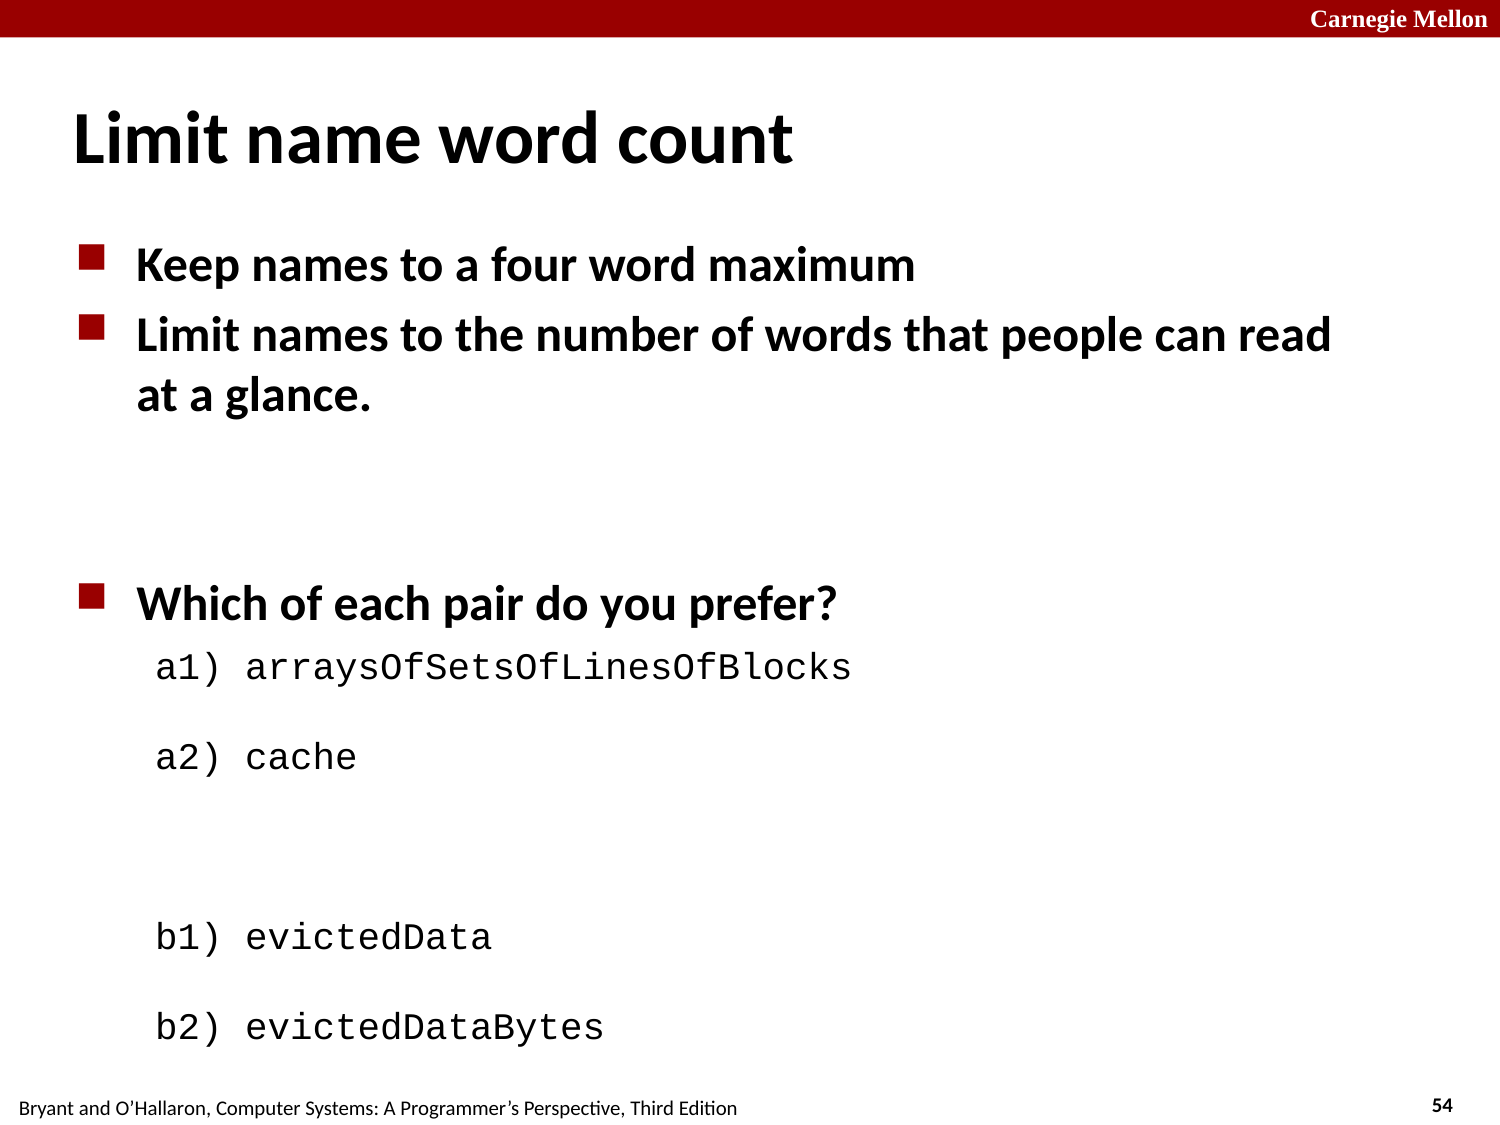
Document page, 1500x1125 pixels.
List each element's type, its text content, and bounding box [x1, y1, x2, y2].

text_box a1) arraysOfSetsOfLinesOfBlocks a2) cache b1) evictedData b2) evictedDataBytes [140, 634, 868, 1055]
title Limit name word count [58, 71, 1305, 197]
list Keep names to a four word maximum Limit names to the number of words that people can read at a glance. Which of each pair do you prefer? [64, 223, 1361, 1040]
